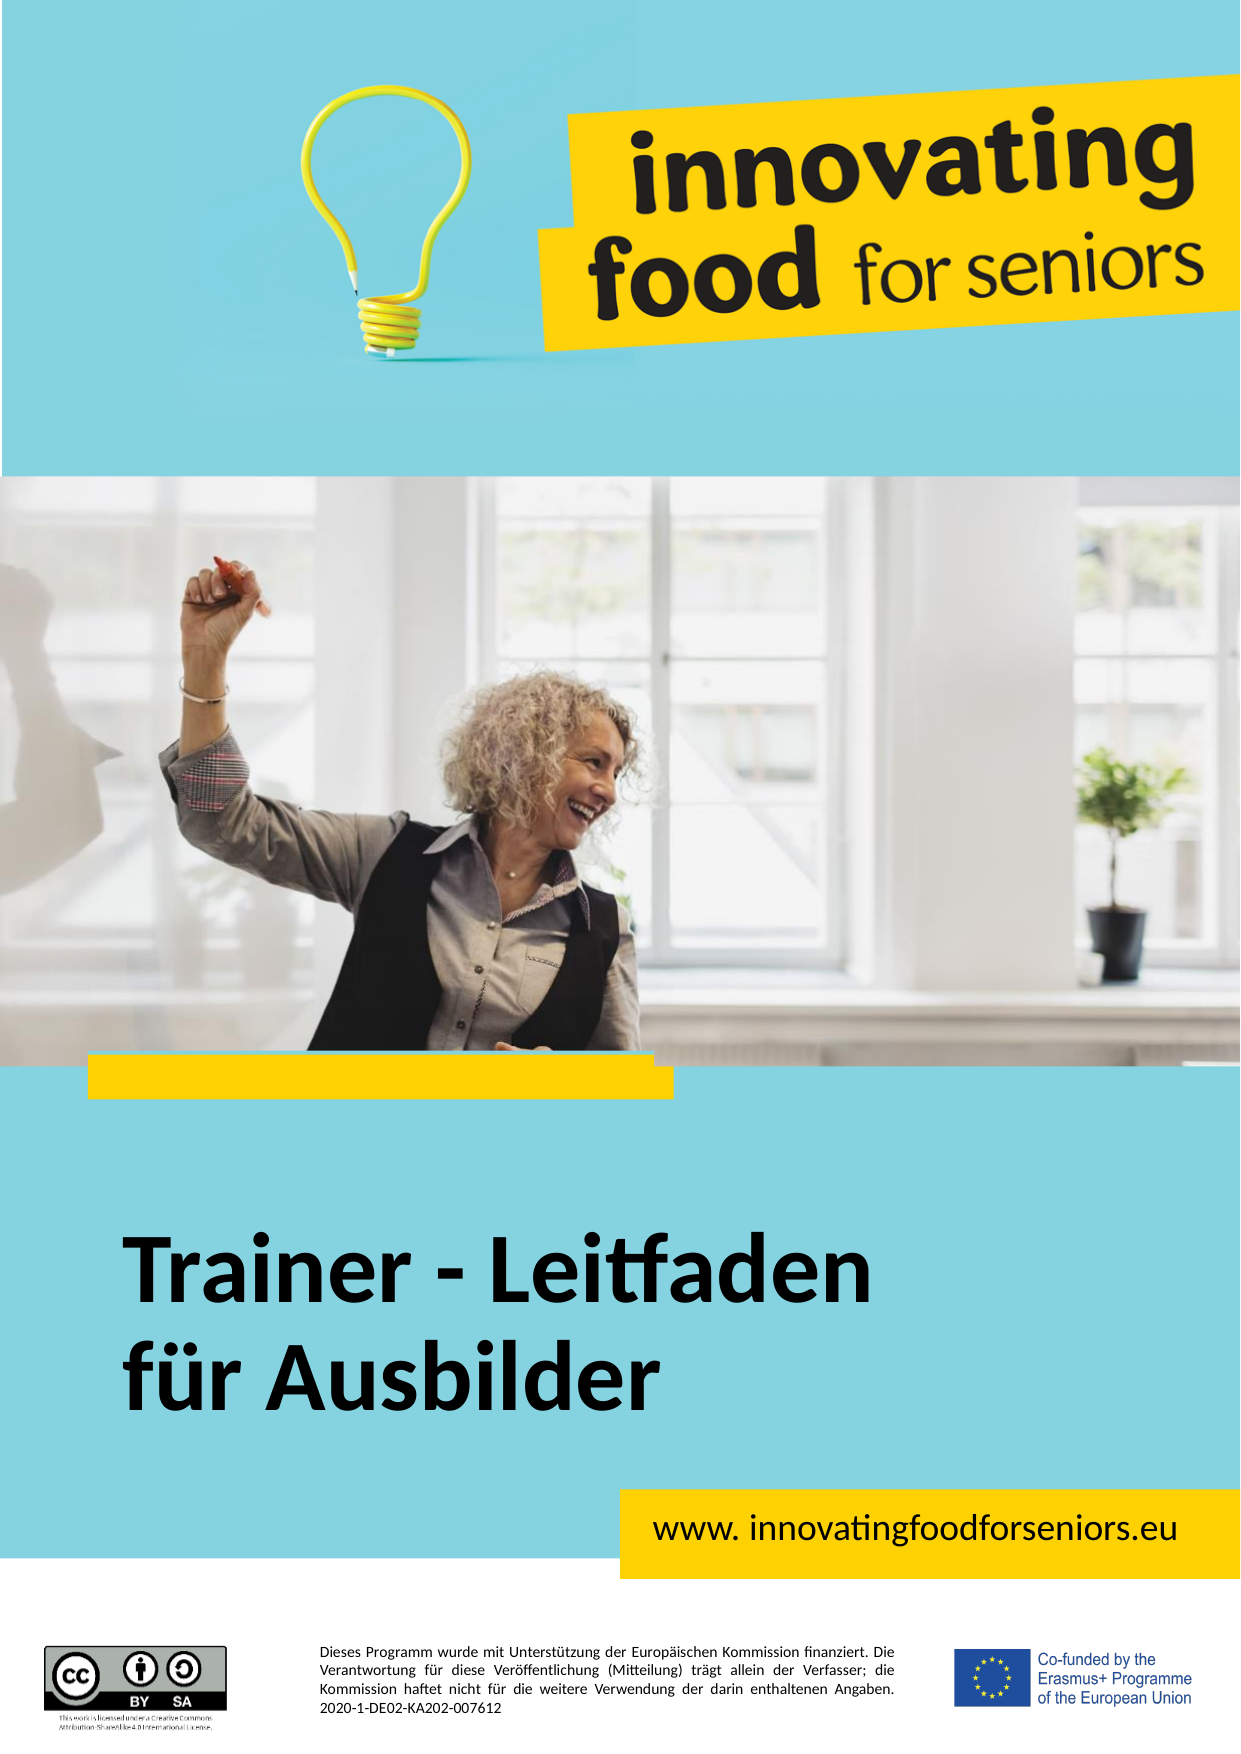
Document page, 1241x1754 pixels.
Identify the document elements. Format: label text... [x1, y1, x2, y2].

picture [41, 1642, 229, 1734]
list Trainer - Leitfaden für Ausbilder [107, 1208, 1007, 1323]
text_box Dieses Programm wurde mit Unterstützung der Europäischen Kommission finanziert. Die Verantwortung für diese Veröffentlichung (Mitteilung) trägt allein der Verfasser; die Kommission haftet nicht für die weitere Verwendung der darin enthaltenen Angaben. 2020-1-DE02-KA202-007612 [304, 1634, 909, 1724]
picture [0, 0, 1241, 1067]
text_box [909, 1634, 1241, 1725]
list www. innovatingfoodforseniors.eu [627, 1500, 1194, 1559]
